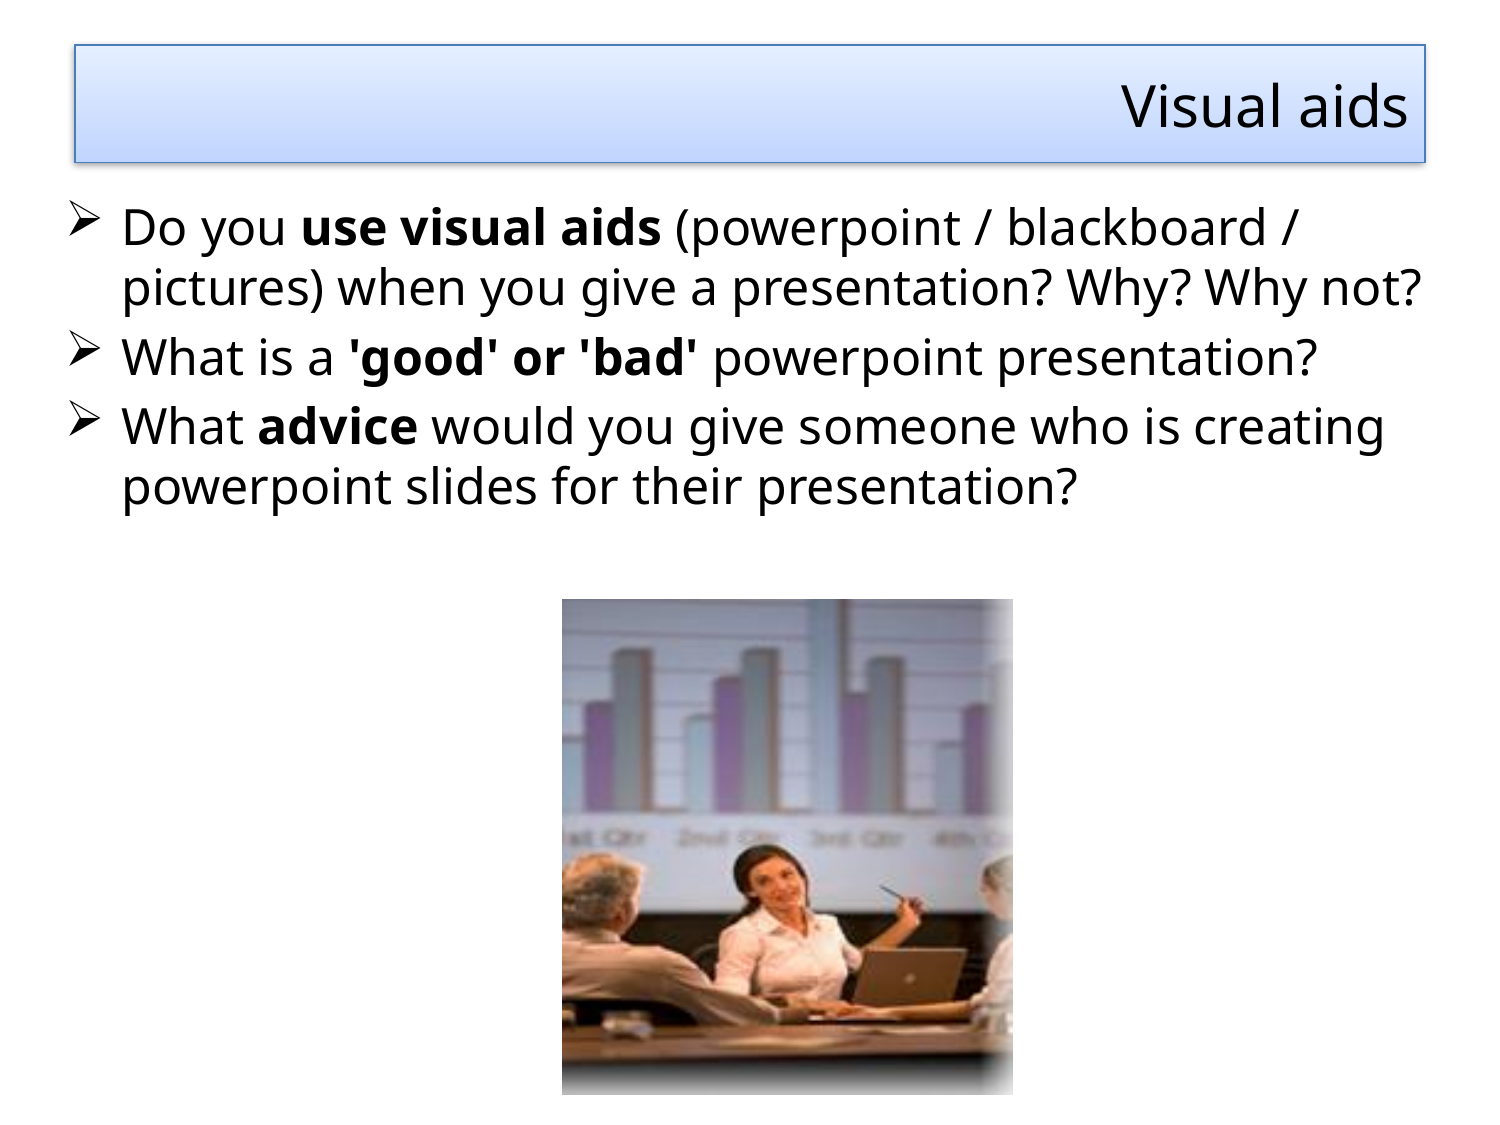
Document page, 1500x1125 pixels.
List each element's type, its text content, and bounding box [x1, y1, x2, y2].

list Do you use visual aids (powerpoint / blackboard / pictures) when you give a presentation? Why? Why not? What is a 'good' or 'bad' powerpoint presentation? What advice would you give someone who is creating powerpoint slides for their presentation? [49, 187, 1451, 1018]
picture [562, 599, 1013, 1095]
title Visual aids [74, 44, 1426, 163]
